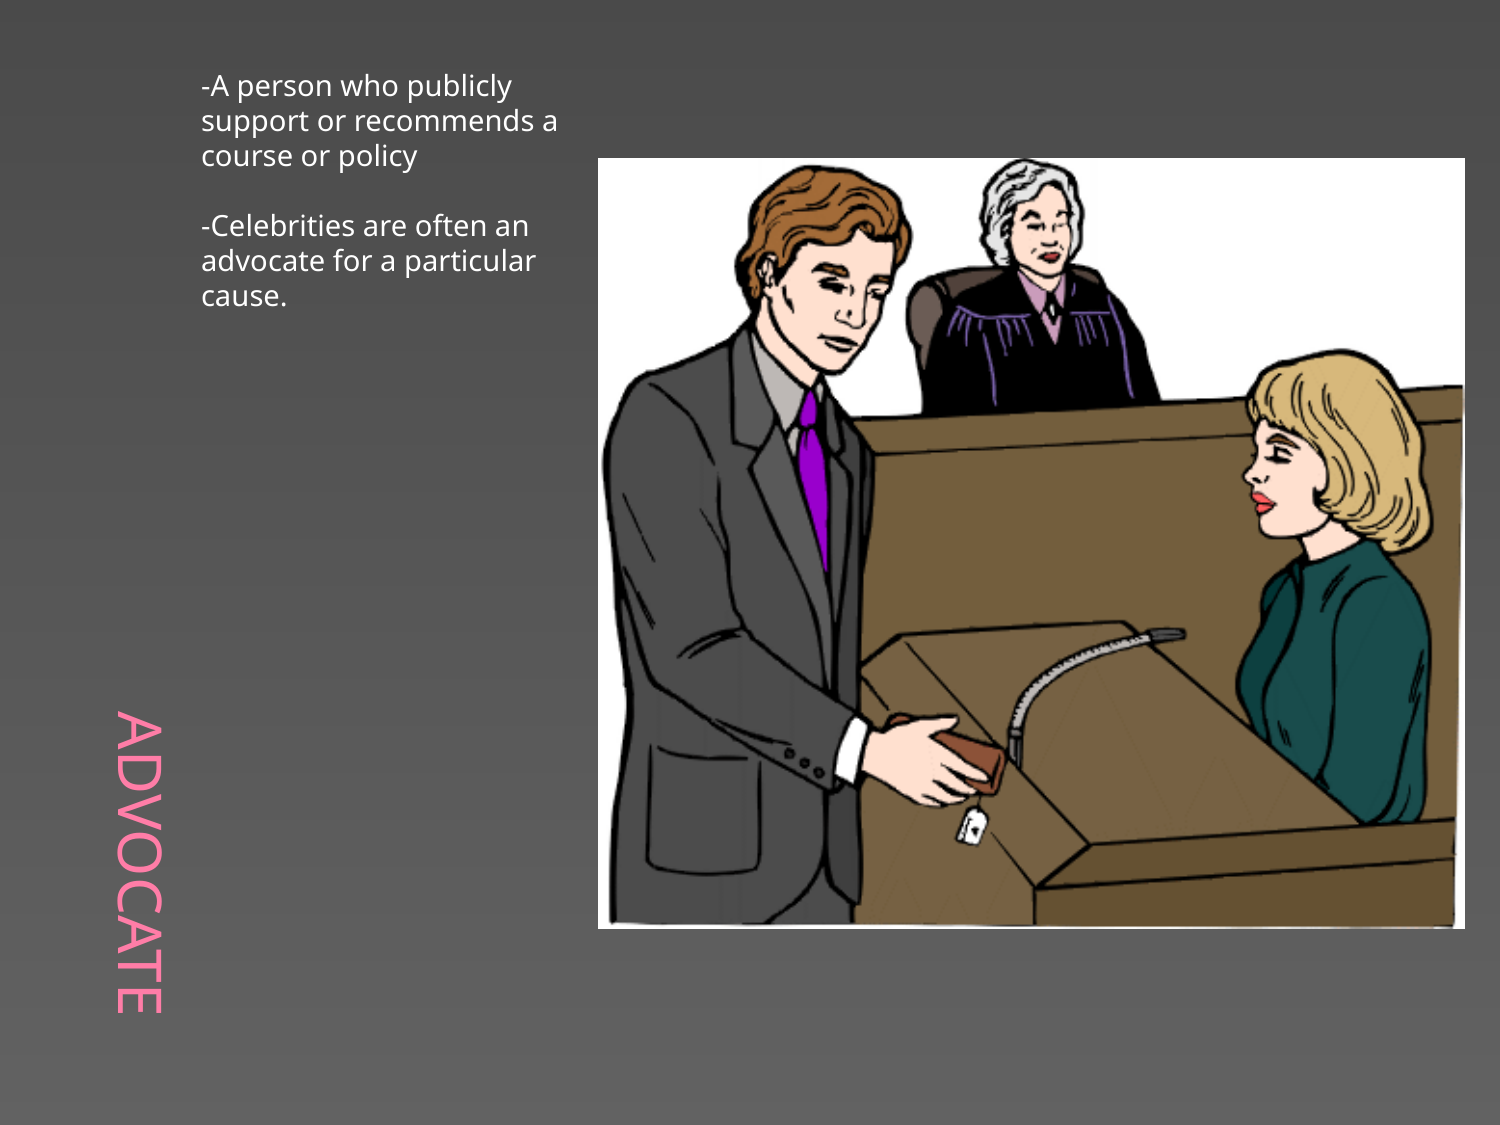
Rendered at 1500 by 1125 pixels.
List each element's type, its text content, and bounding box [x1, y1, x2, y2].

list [598, 52, 1465, 1036]
title Advocate [36, 60, 186, 1036]
list -A person who publicly support or recommends a course or policy -Celebrities are often an advocate for a particular cause. [186, 60, 587, 1036]
